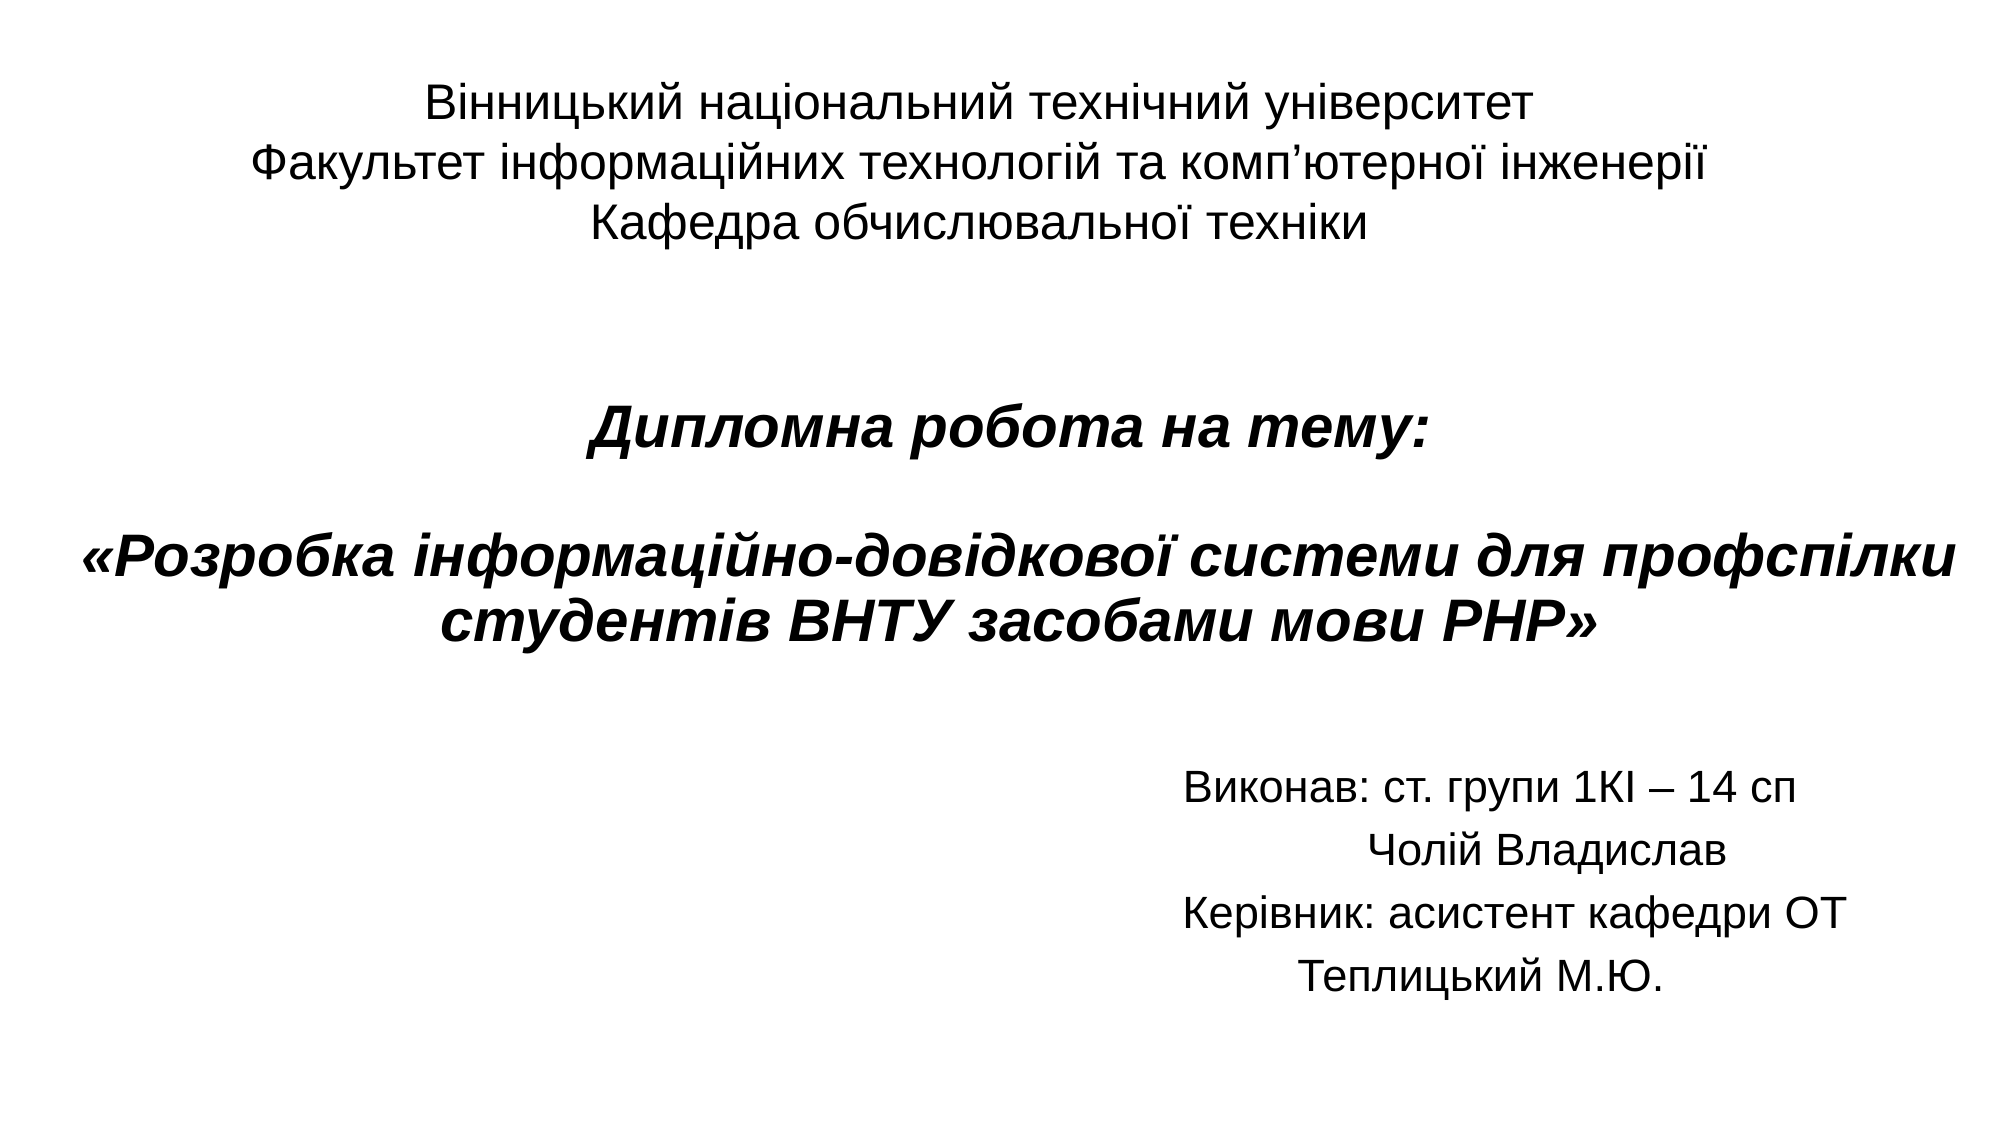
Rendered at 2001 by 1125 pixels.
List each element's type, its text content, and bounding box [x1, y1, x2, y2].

title Дипломна робота на тему: «Розробка інформаційно-довідкової системи для профспілки студентів ВНТУ засобами мови PHP» [22, 386, 2000, 663]
text_box Вінницький національний технічний університет Факультет інформаційних технологій та комп’ютерної інженерії Кафедра обчислювальної техніки [188, 62, 1771, 258]
subtitle Виконав: ст. групи 1КІ – 14 сп Чолій Владислав Керівник: асистент кафедри ОТ Теплицький М.Ю. [980, 755, 2000, 1012]
